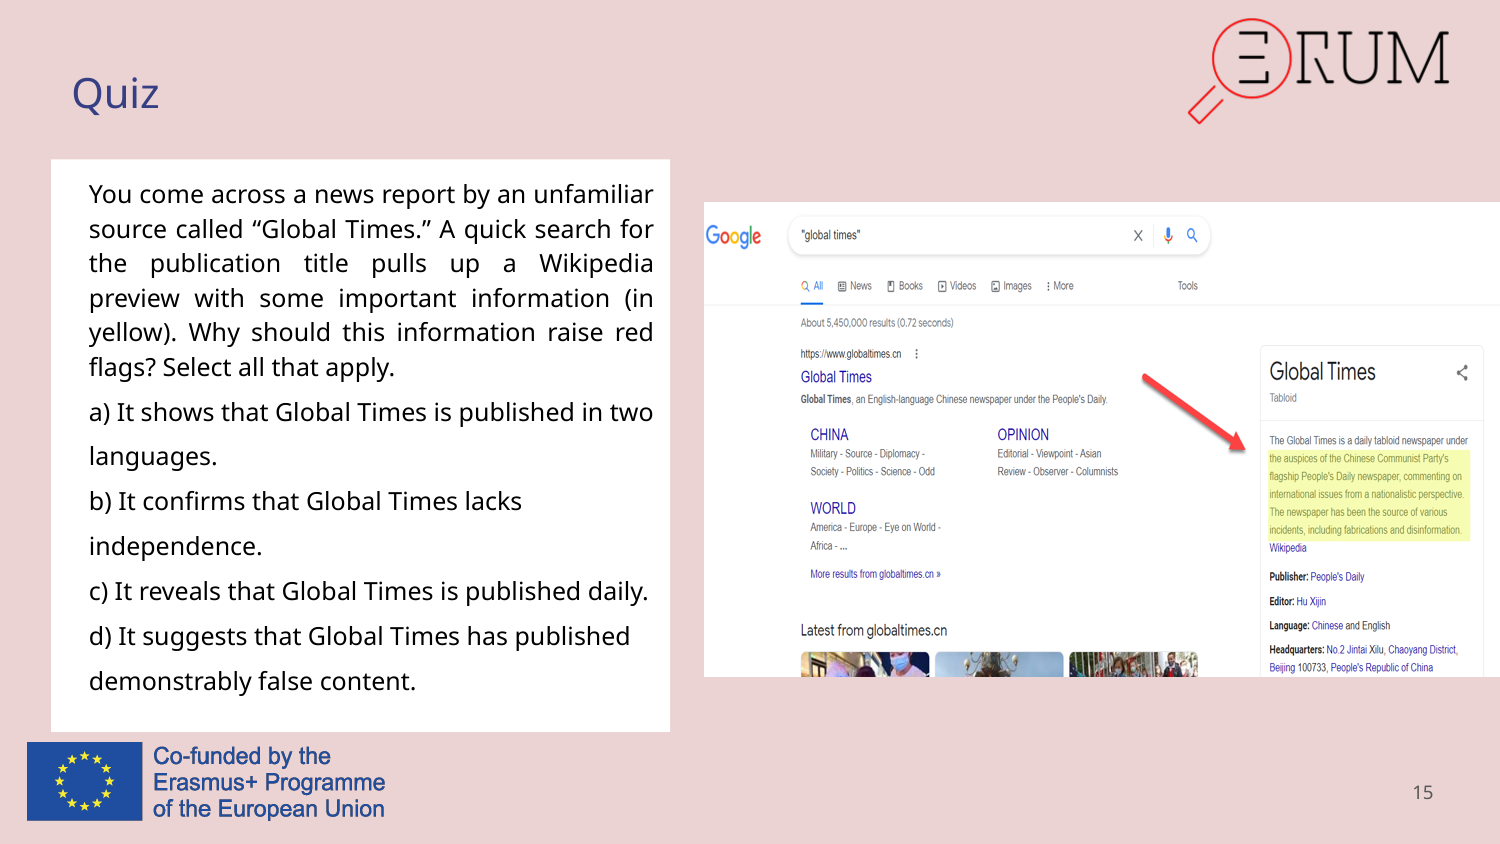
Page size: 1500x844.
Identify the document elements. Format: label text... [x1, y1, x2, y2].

picture [1136, 0, 1500, 137]
picture [704, 202, 1500, 678]
title Quiz [56, 51, 954, 124]
list You come across a news report by an unfamiliar source called “Global Times.” A quick search for the publication title pulls up a Wikipedia preview with some important information (in yellow). Why should this information raise red flags? Select all that apply. a) It shows that Global Times is published in two languages. b) It confirms that Global Times lacks independence. c) It reveals that Global Times is published daily. d) It suggests that Global Times has published demonstrably false content. [51, 159, 671, 732]
slide_number 15 [1358, 761, 1449, 826]
picture [27, 742, 385, 821]
